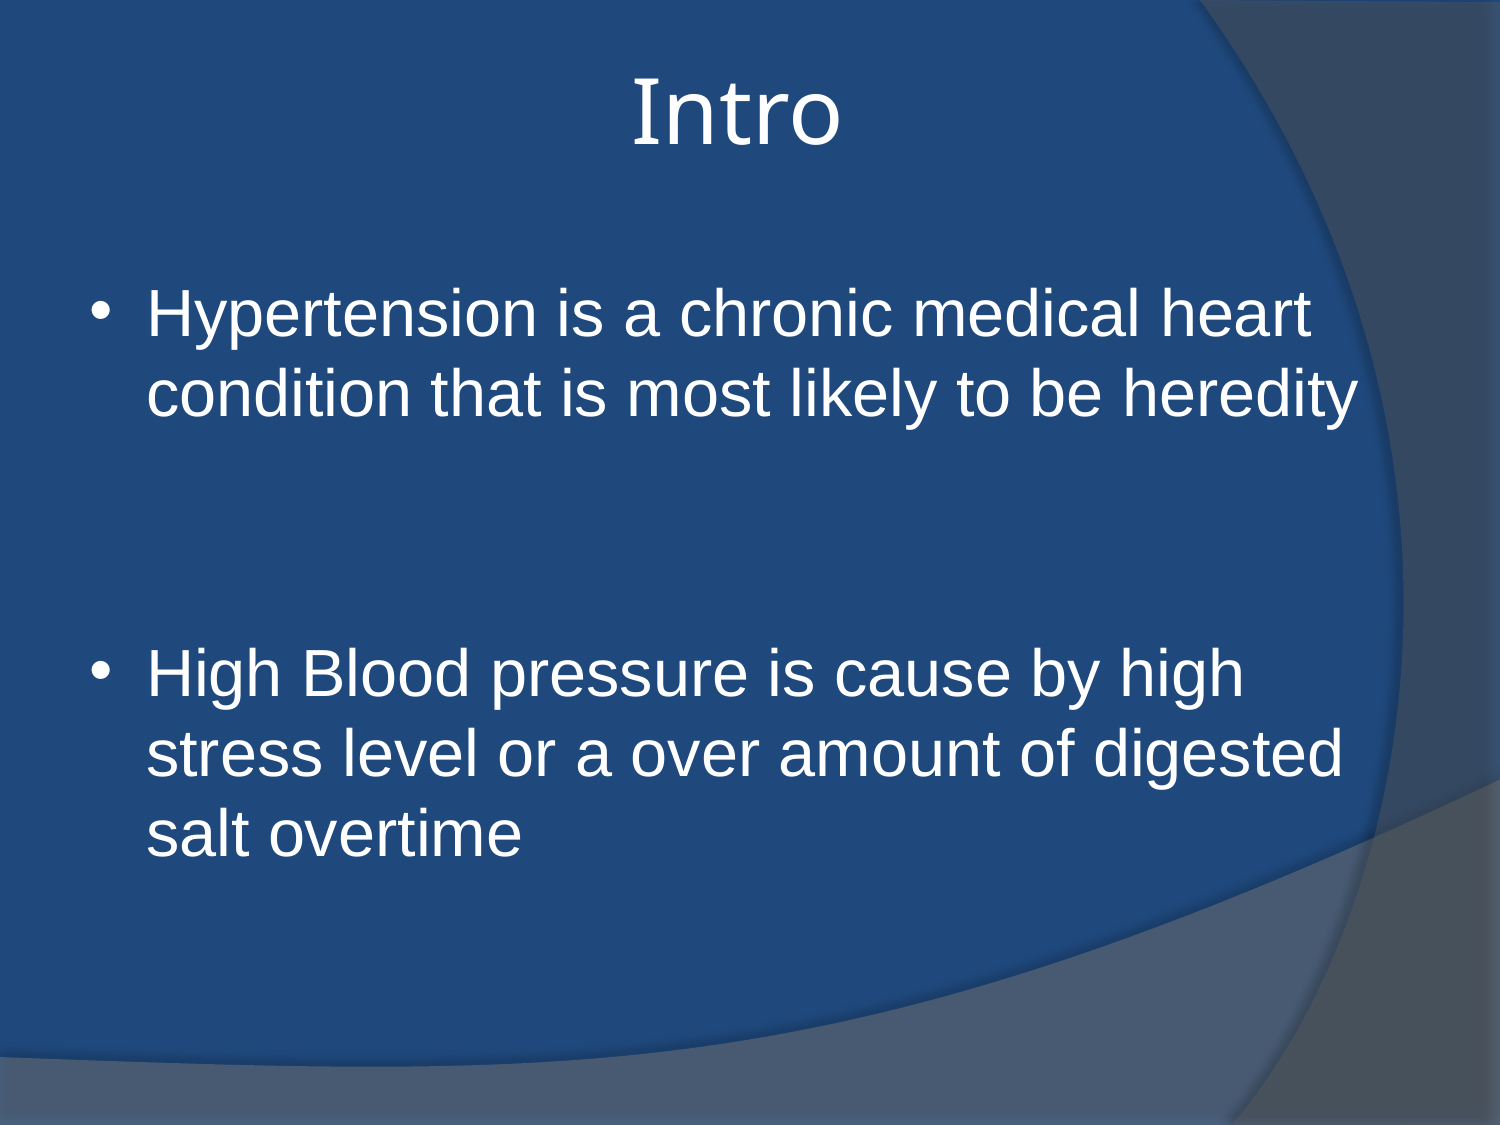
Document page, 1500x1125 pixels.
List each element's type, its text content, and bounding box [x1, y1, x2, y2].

text_box Hypertension is a chronic medical heart condition that is most likely to be heredity High Blood pressure is cause by high stress level or a over amount of digested salt overtime [74, 262, 1425, 1005]
text_box Intro [74, 45, 1425, 233]
